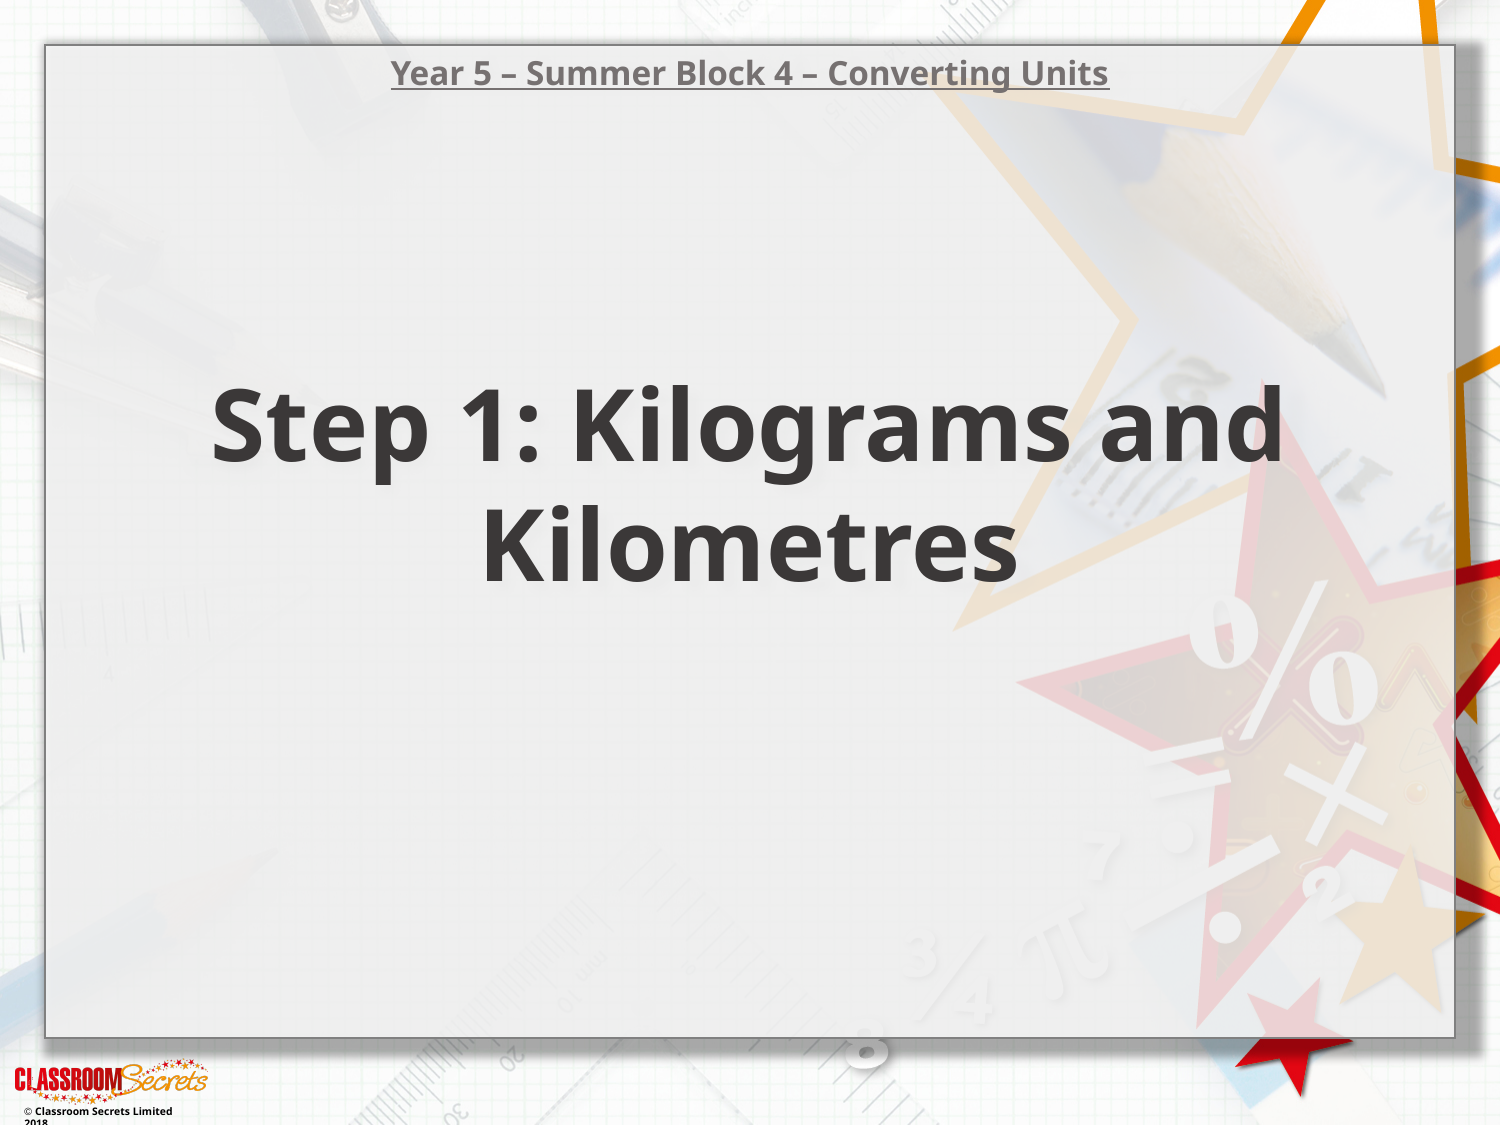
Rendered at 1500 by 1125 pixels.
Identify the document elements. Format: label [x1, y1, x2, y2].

picture [0, 0, 1500, 1125]
text_box [9, 1058, 213, 1125]
